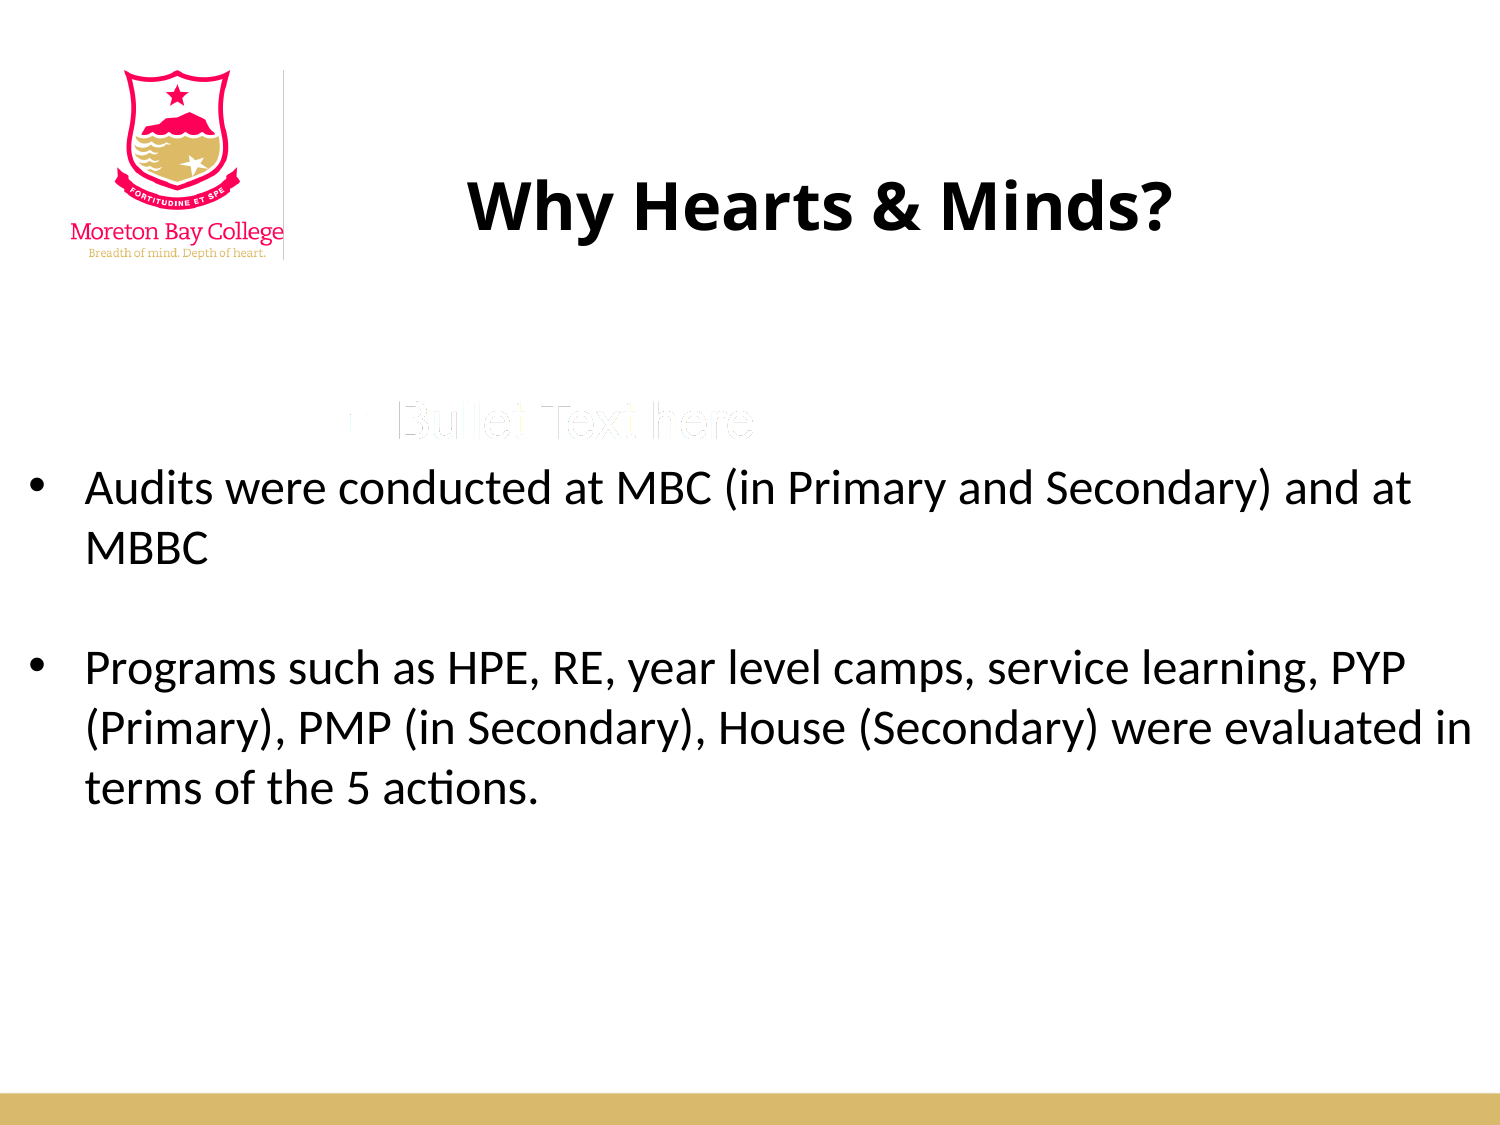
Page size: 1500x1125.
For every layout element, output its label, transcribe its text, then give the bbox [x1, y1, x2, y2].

text_box Audits were conducted at MBC (in Primary and Secondary) and at MBBC Programs such as HPE, RE, year level camps, service learning, PYP (Primary), PMP (in Secondary), House (Secondary) were evaluated in terms of the 5 actions. [13, 447, 1500, 823]
title Why Hearts & Minds? [453, 63, 1232, 252]
picture [0, 0, 1500, 1093]
